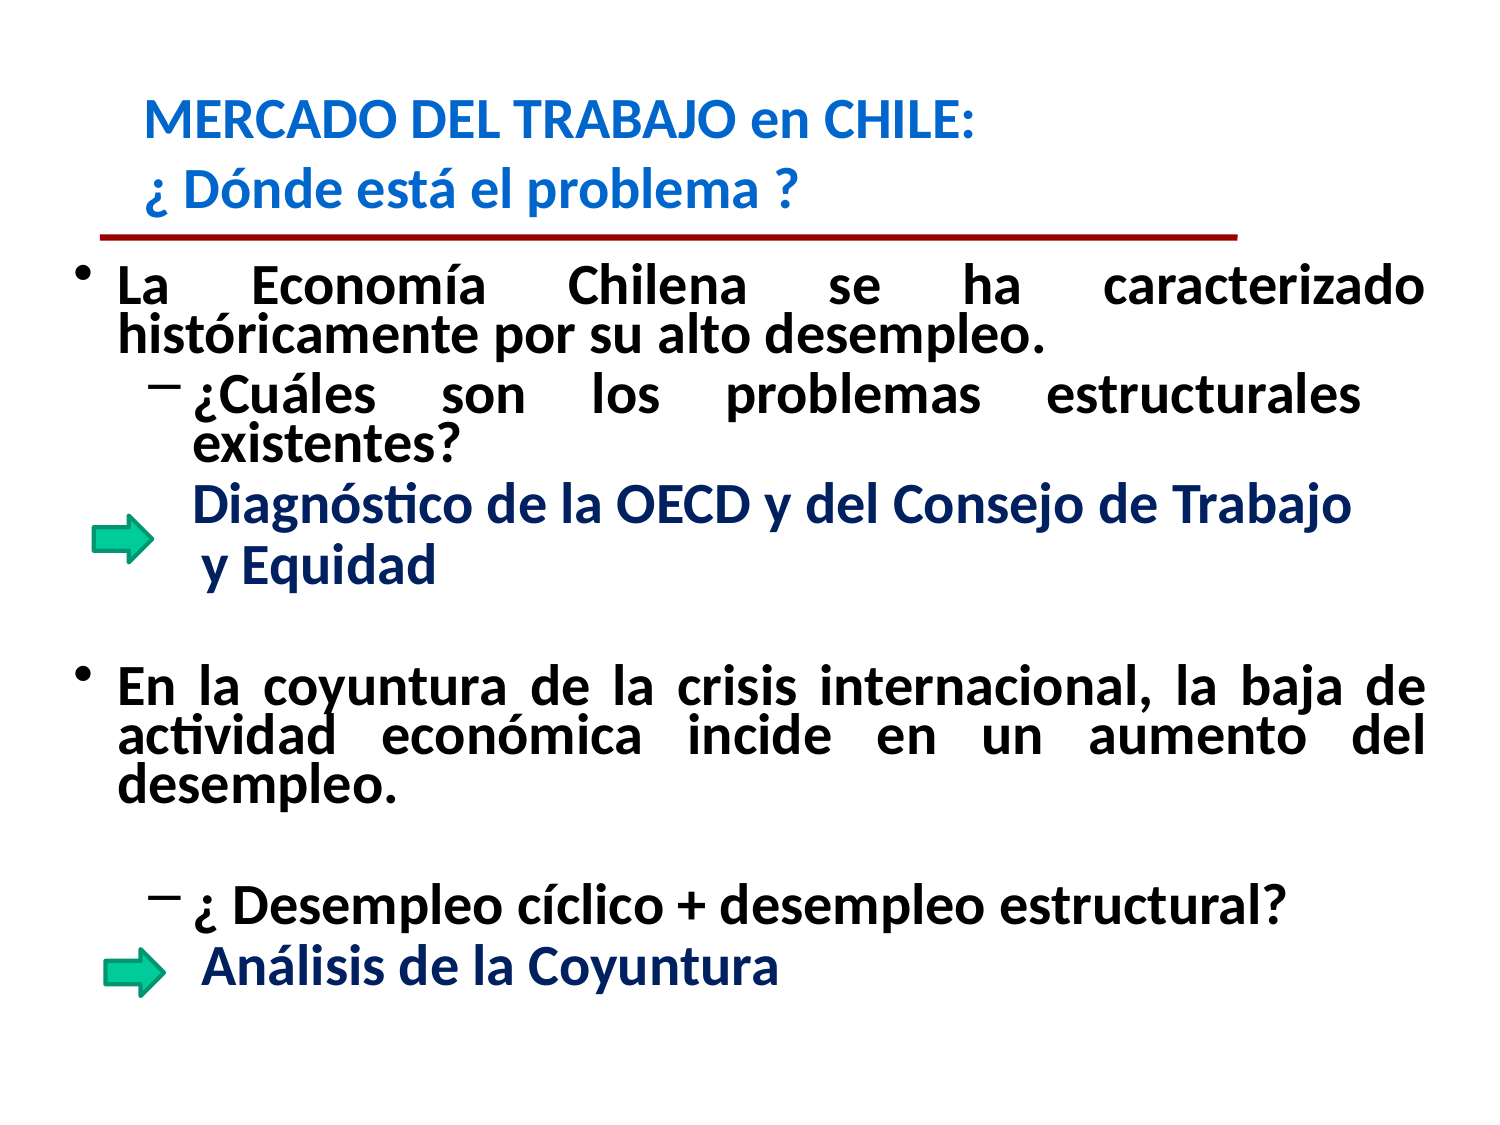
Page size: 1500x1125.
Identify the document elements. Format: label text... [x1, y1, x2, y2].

text_box [103, 947, 167, 998]
text_box La Economía Chilena se ha caracterizado históricamente por su alto desempleo. ¿Cuáles son los problemas estructurales existentes? Diagnóstico de la OECD y del Consejo de Trabajo y Equidad En la coyuntura de la crisis internacional, la baja de actividad económica incide en un aumento del desempleo. ¿ Desempleo cíclico + desempleo estructural? Análisis de la Coyuntura [58, 257, 1442, 1032]
text_box [91, 513, 155, 565]
text_box MERCADO DEL TRABAJO en CHILE: ¿ Dónde está el problema ? [128, 93, 1342, 207]
